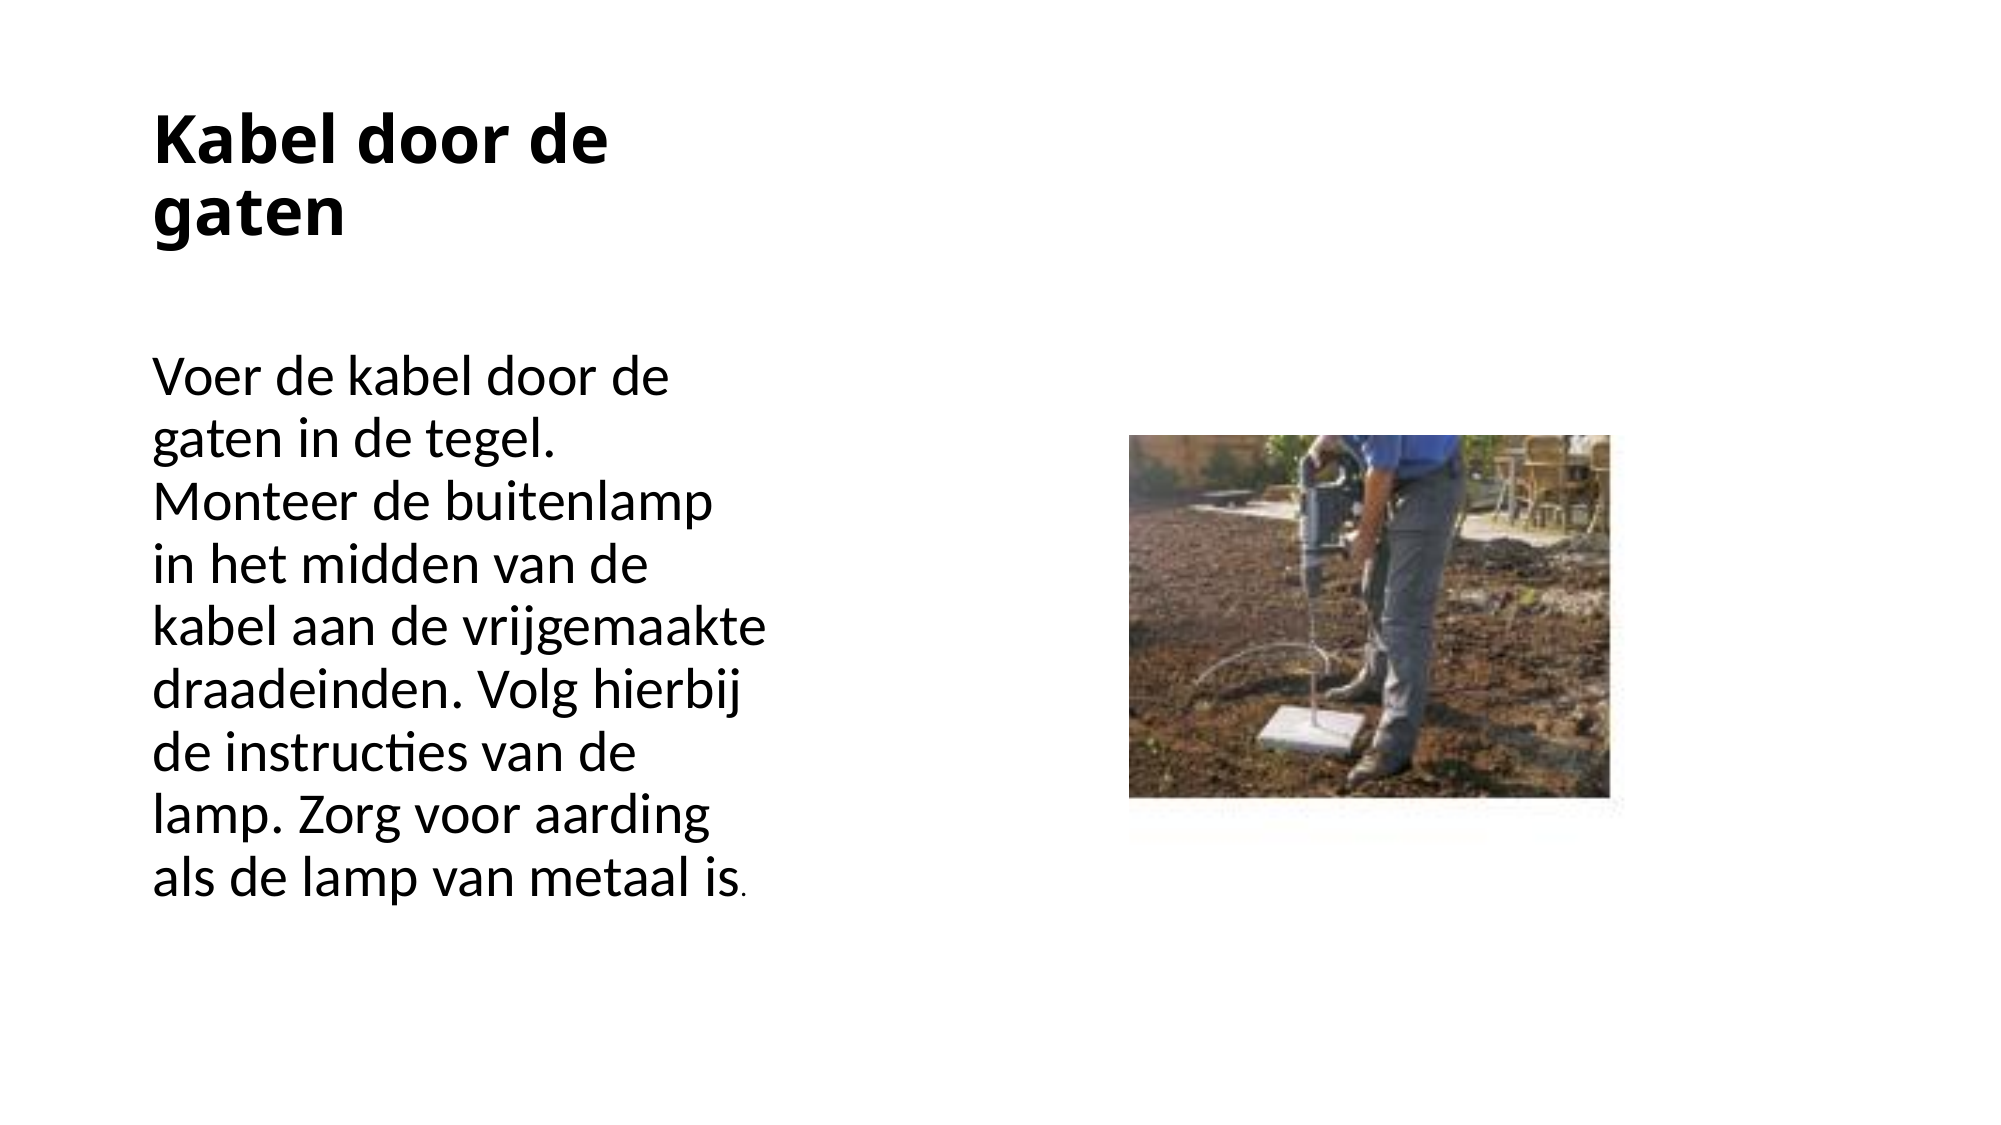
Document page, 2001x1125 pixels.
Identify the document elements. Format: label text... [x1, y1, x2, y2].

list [1129, 435, 1949, 892]
list Voer de kabel door de gaten in de tegel. Monteer de buitenlamp in het midden van de kabel aan de vrijgemaakte draadeinden. Volg hierbij de instructies van de lamp. Zorg voor aarding als de lamp van metaal is. [137, 337, 783, 963]
title Kabel door de gaten [137, 75, 783, 337]
